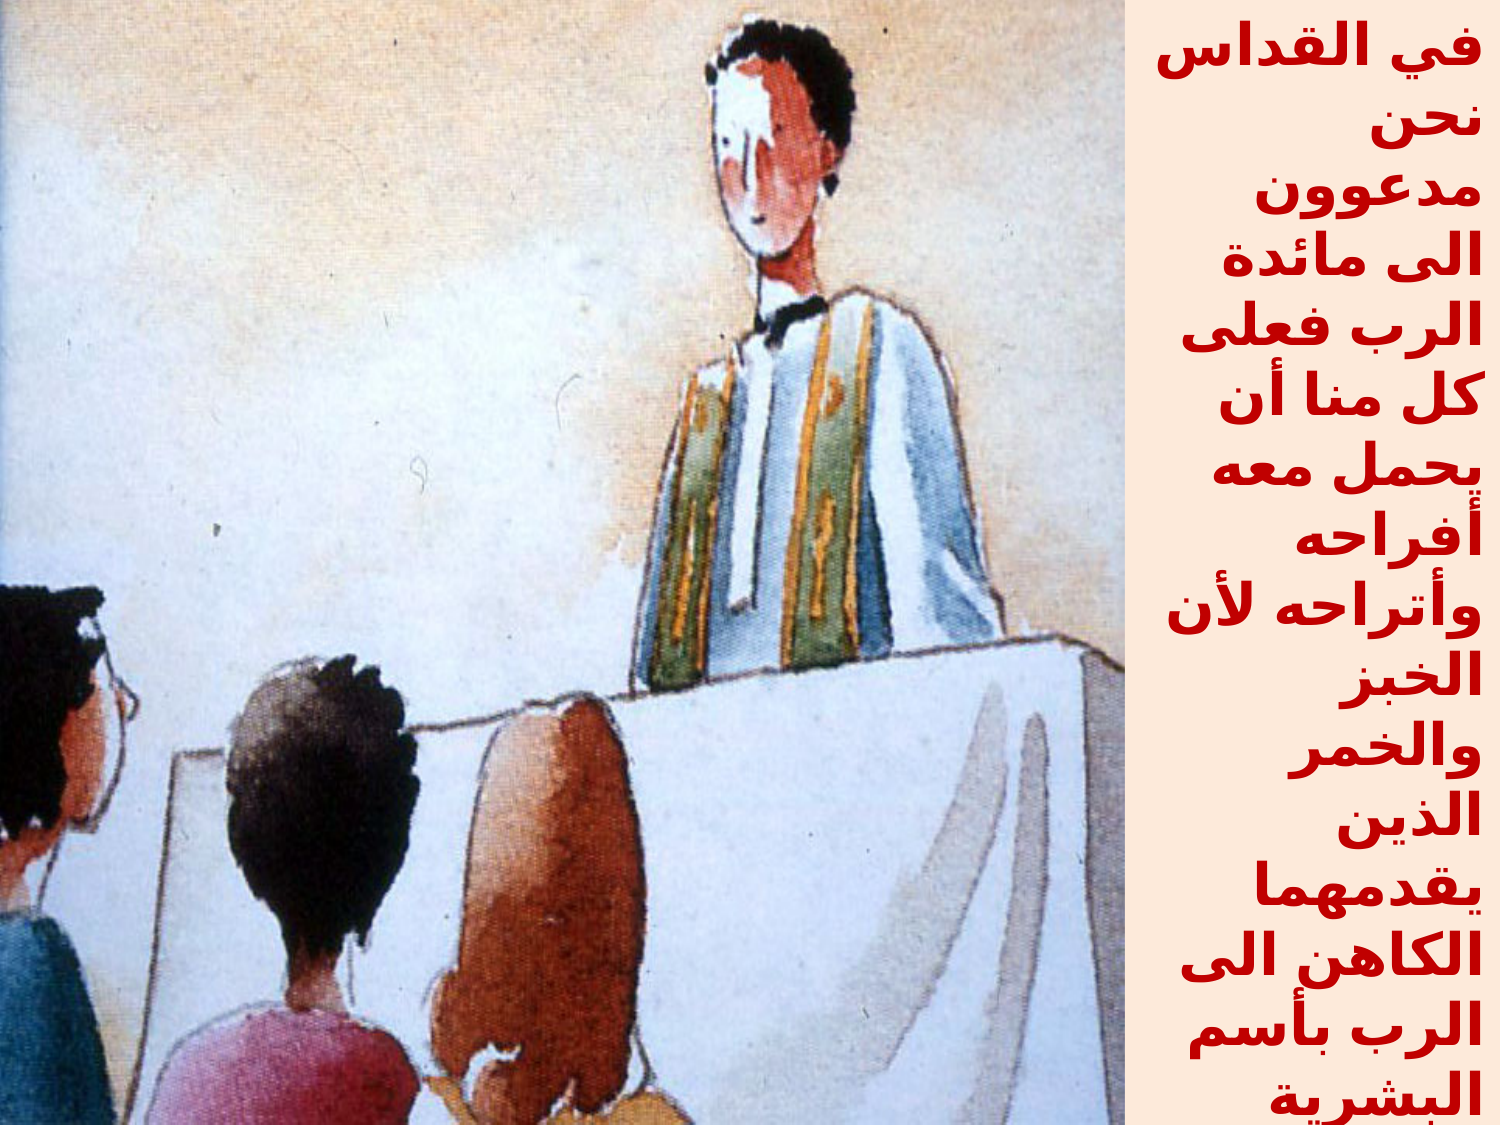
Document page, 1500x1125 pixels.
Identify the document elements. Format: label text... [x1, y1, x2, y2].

picture [0, 0, 1126, 1125]
text_box في القداس نحن مدعوون الى مائدة الرب فعلى كل منا أن يحمل معه أفراحه وأتراحه لأن الخبز والخمر الذين يقدمهما الكاهن الى الرب بأسم البشرية جمعاء تمثل الأفراح والأحزان الألم والأحلام الأتحاد والعمل انها تمثل حياة البشر كاملة من رجال ونساء. [1126, 0, 1500, 1125]
